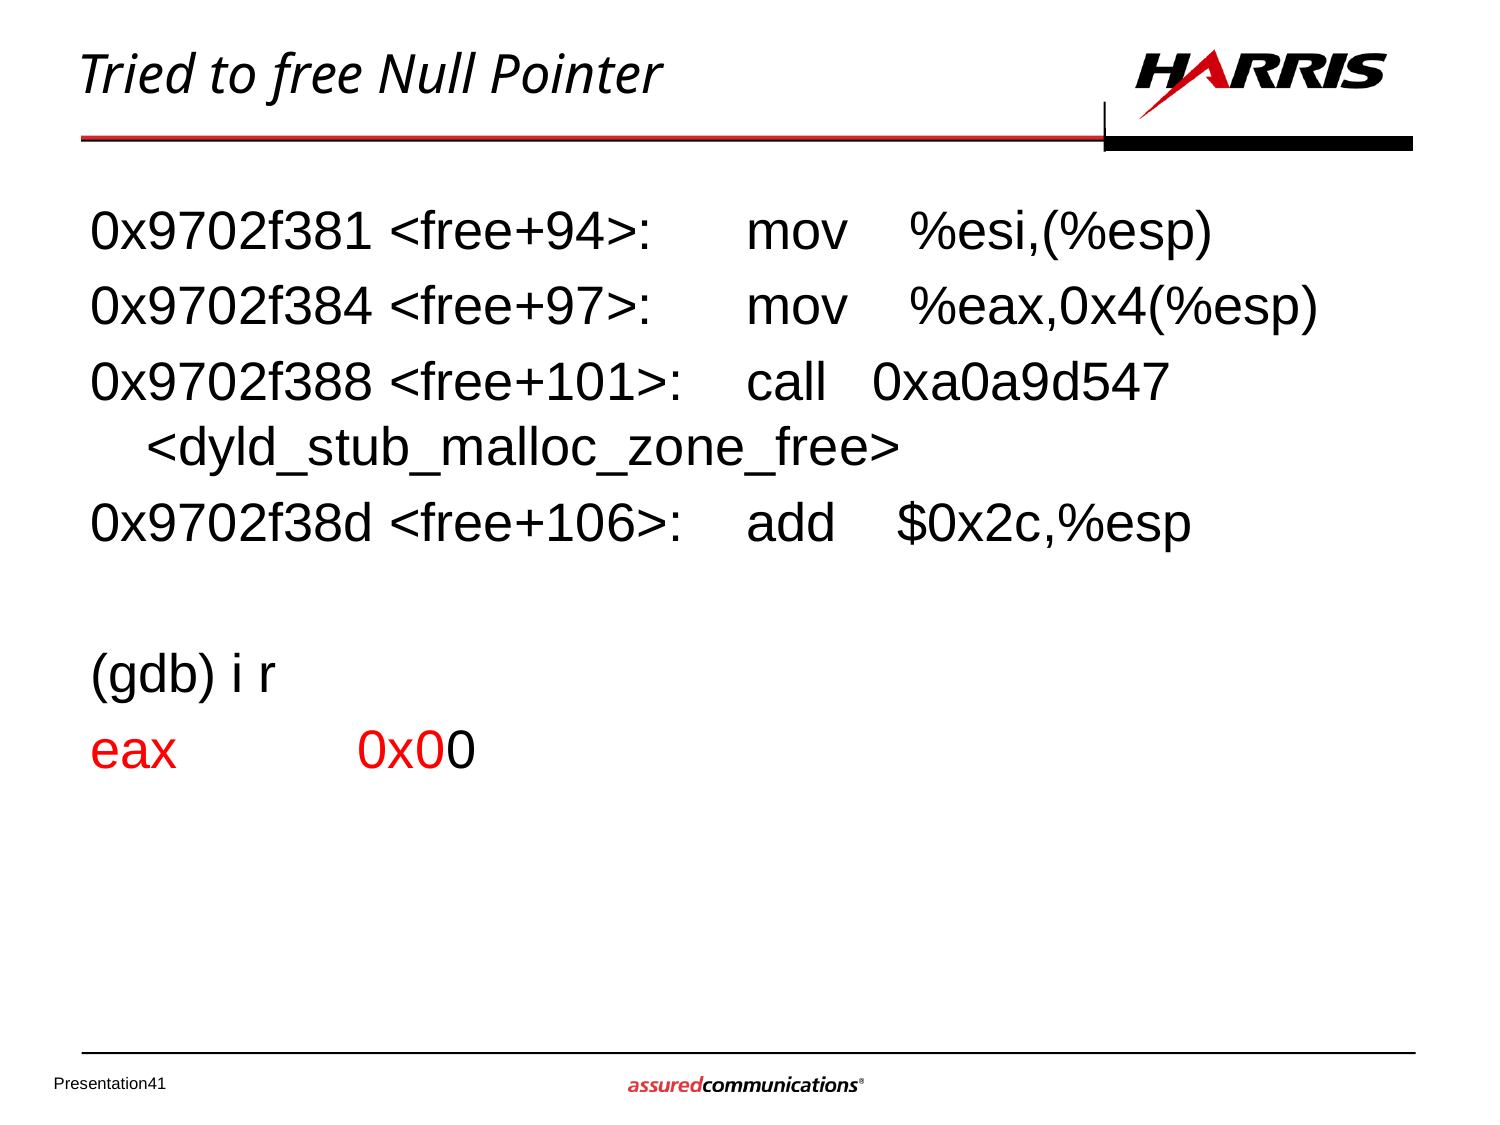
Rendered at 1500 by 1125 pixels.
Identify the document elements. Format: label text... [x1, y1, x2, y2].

picture [628, 1076, 864, 1092]
title Tried to free Null Pointer [62, 27, 951, 117]
picture [1135, 49, 1387, 119]
list 0x9702f381 <free+94>: mov %esi,(%esp) 0x9702f384 <free+97>: mov %eax,0x4(%esp) 0x9702f388 <free+101>: call 0xa0a9d547 <dyld_stub_malloc_zone_free> 0x9702f38d <free+106>: add $0x2c,%esp (gdb) i r eax 0x0 0 [74, 187, 1363, 963]
